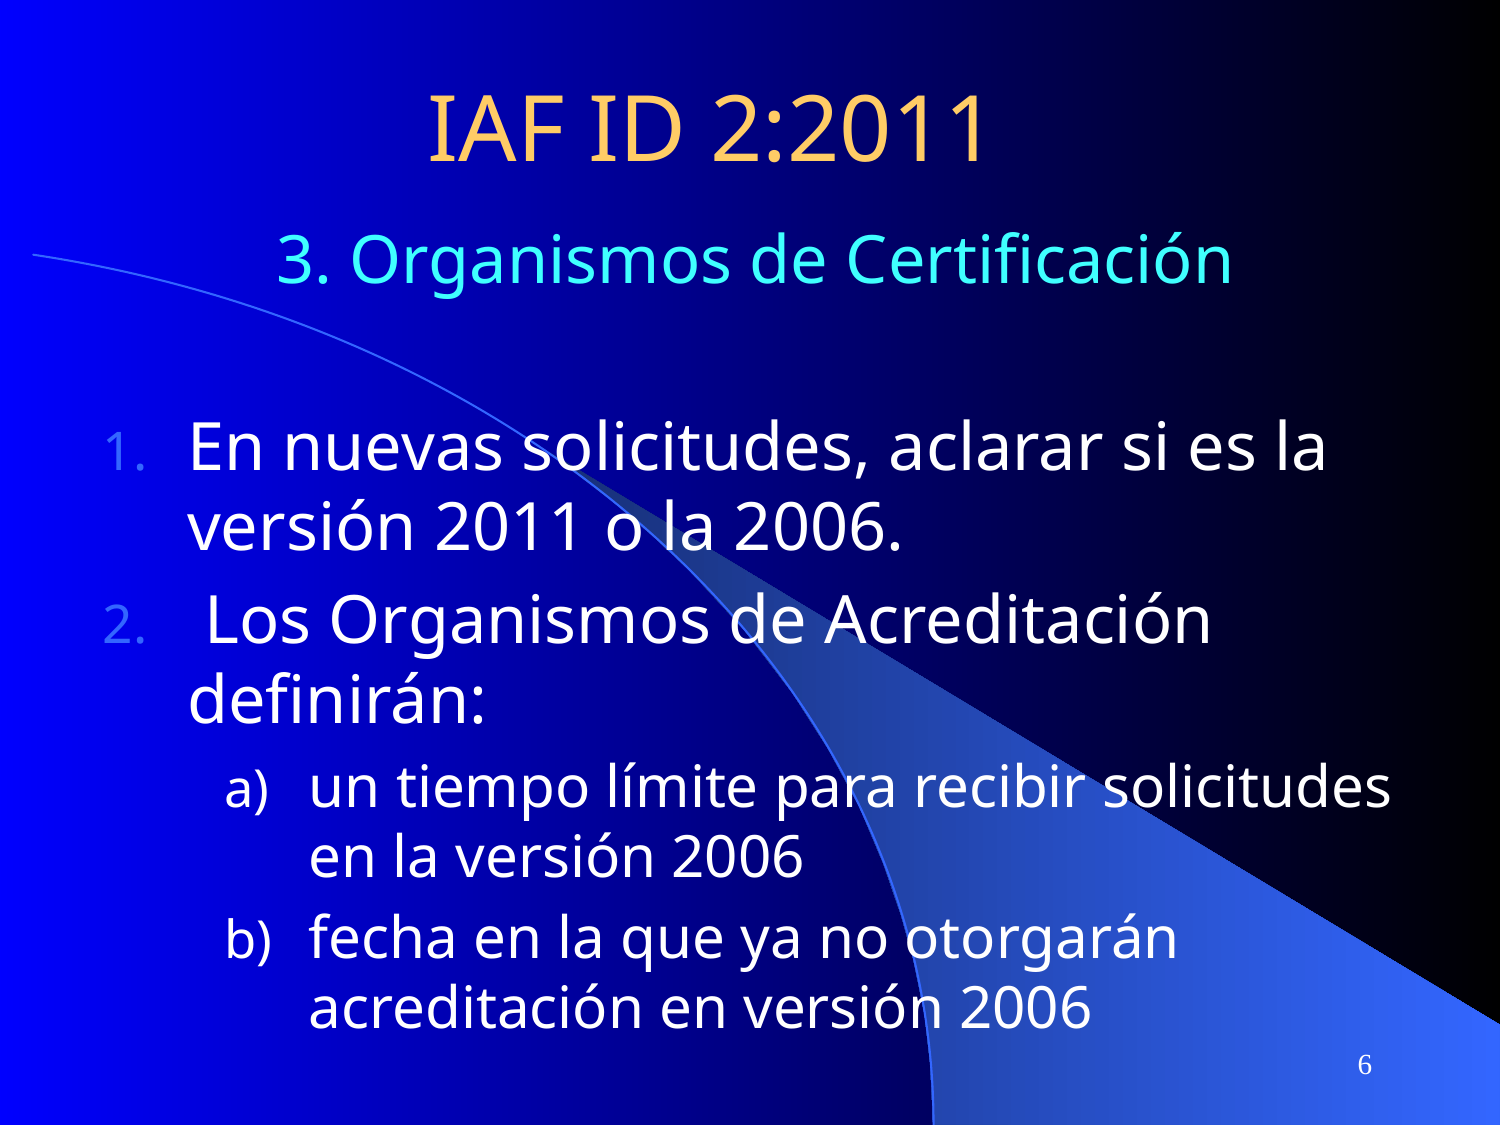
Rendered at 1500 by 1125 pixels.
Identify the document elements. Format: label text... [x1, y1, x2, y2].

slide_number 6 [1074, 1024, 1388, 1101]
title IAF ID 2:2011 [74, 37, 1351, 188]
subtitle 3. Organismos de Certificación En nuevas solicitudes, aclarar si es la versión 2011 o la 2006. Los Organismos de Acreditación definirán: un tiempo límite para recibir solicitudes en la versión 2006 fecha en la que ya no otorgarán acreditación en versión 2006 [87, 499, 1426, 888]
